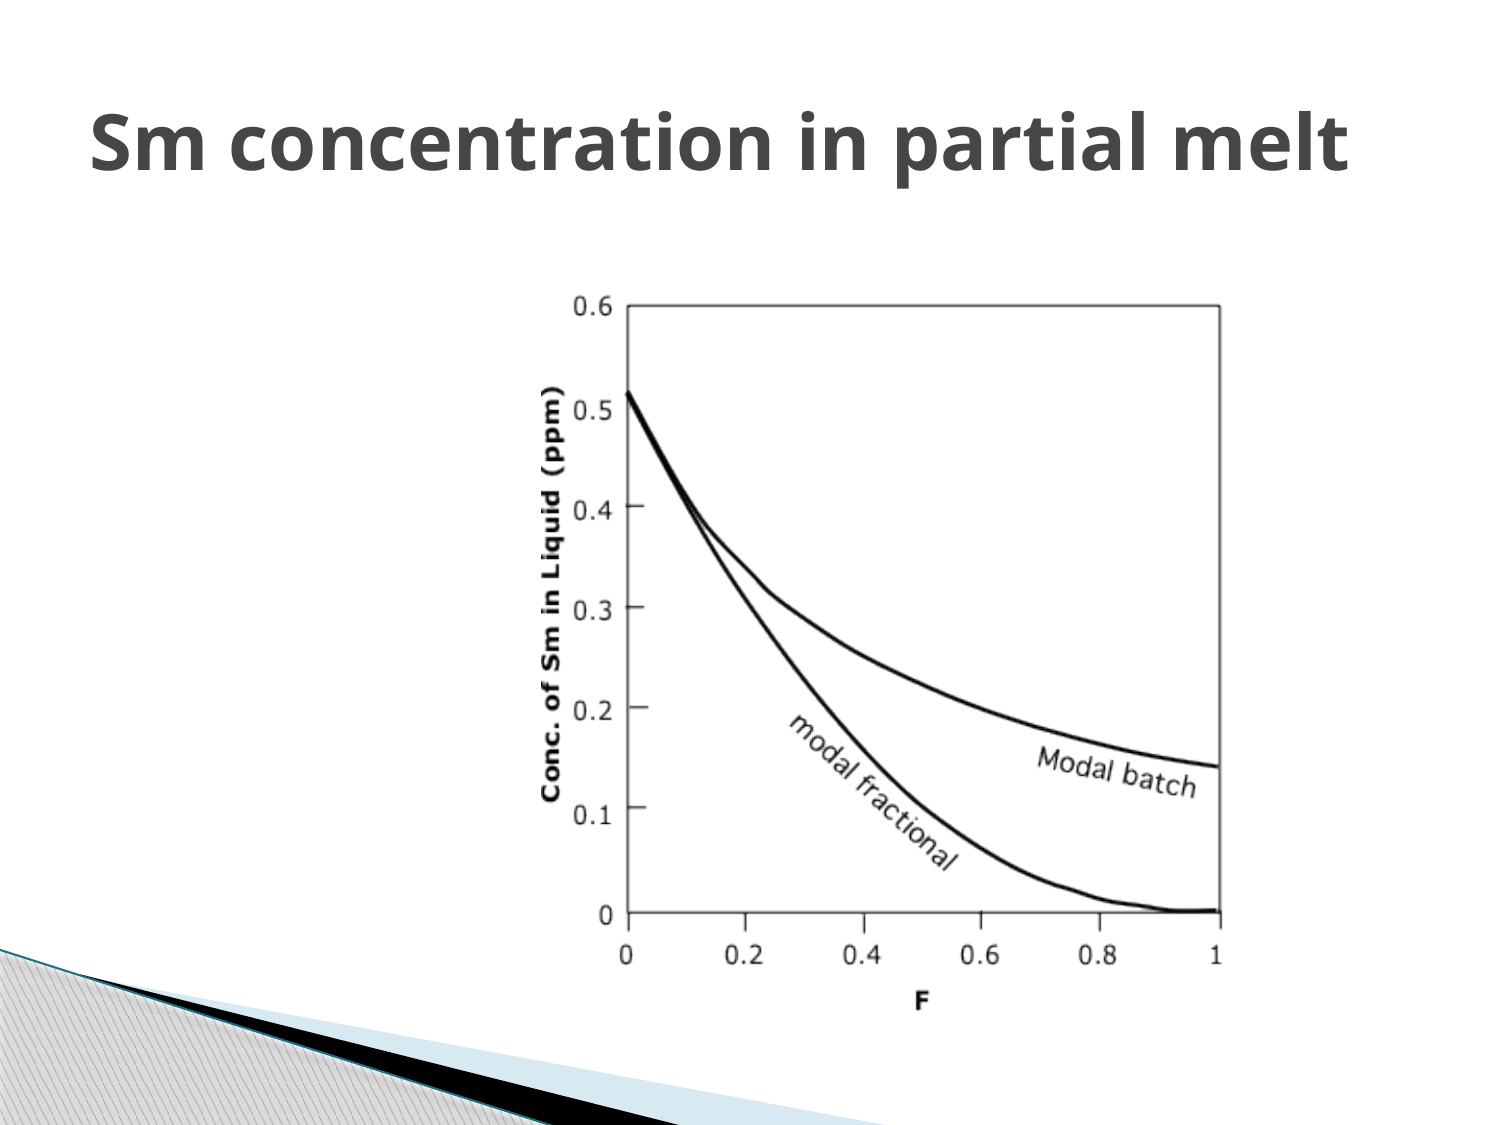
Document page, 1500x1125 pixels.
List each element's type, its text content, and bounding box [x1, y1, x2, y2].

picture [541, 289, 1230, 1020]
title Sm concentration in partial melt [75, 45, 1425, 233]
